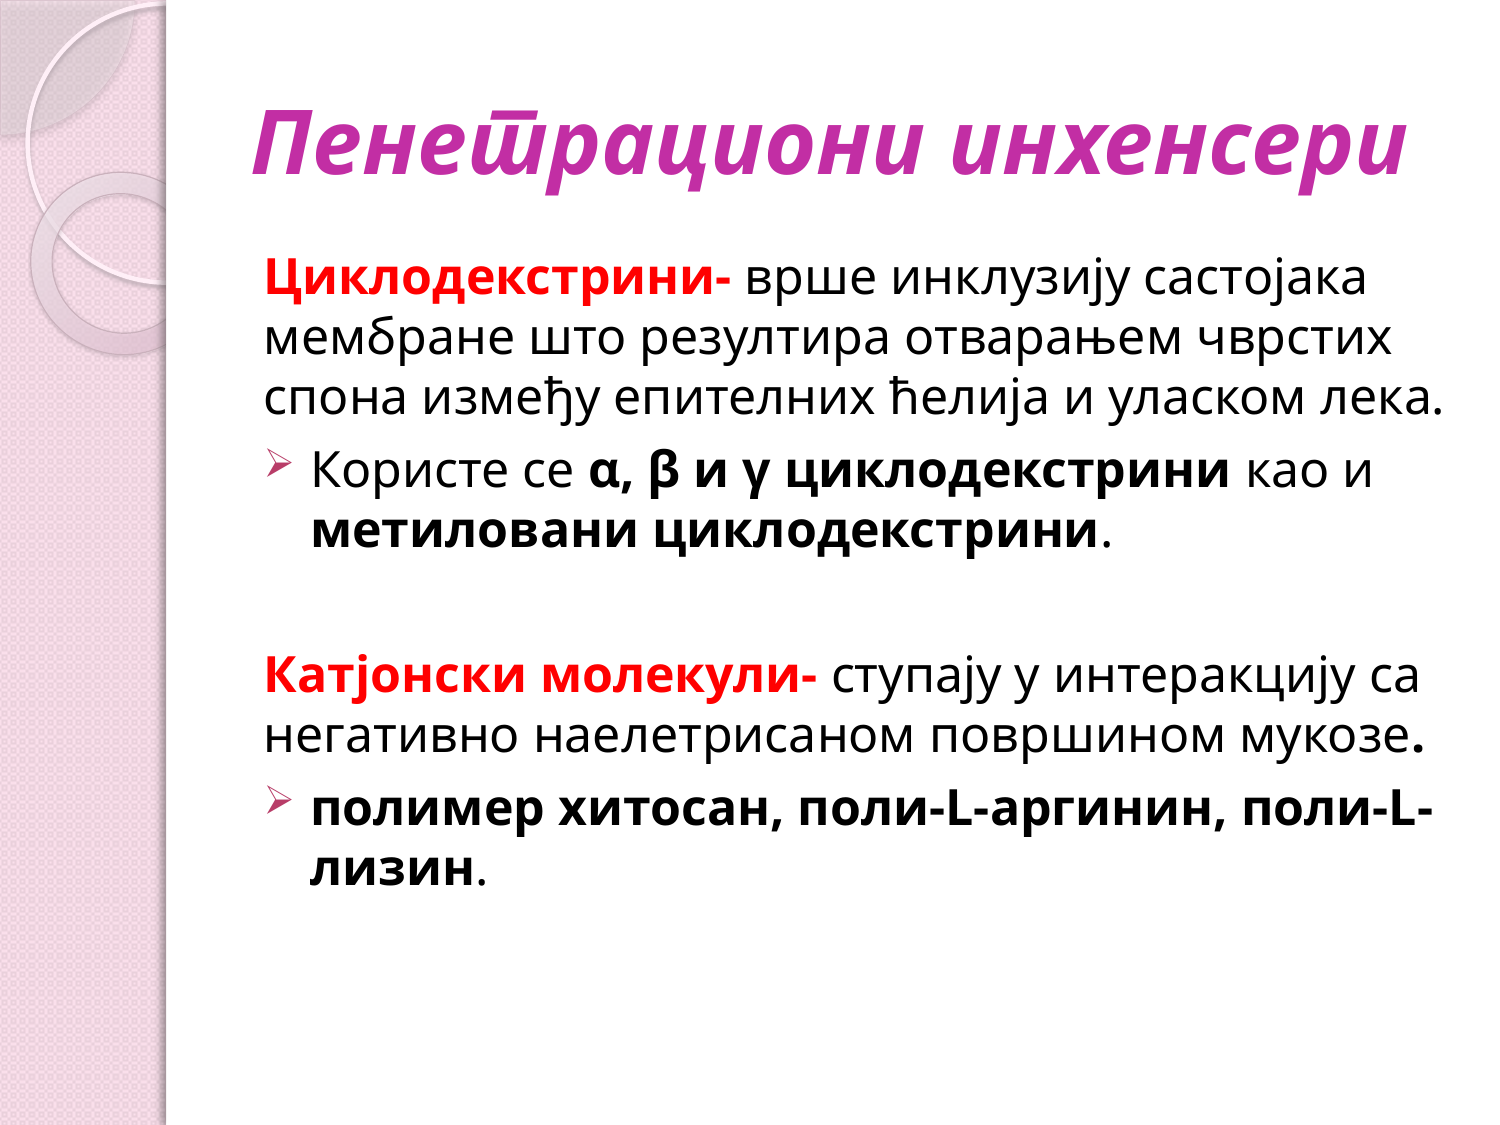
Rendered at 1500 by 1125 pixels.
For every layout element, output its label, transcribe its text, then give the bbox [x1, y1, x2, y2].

title Пенетрациони инхенсери [235, 45, 1466, 233]
list Циклодекстрини- врше инклузију састојака мембране што резултира отварањем чврстих спона између епителних ћелија и уласком лека. Користе се α, β и γ циклодекстрини као и метиловани циклодекстрини. Катјонски молекули- ступају у интеракцију са негативно наелетрисаном површином мукозе. полимер хитосан, поли-L-аргинин, поли-L-лизин. [235, 237, 1466, 1025]
